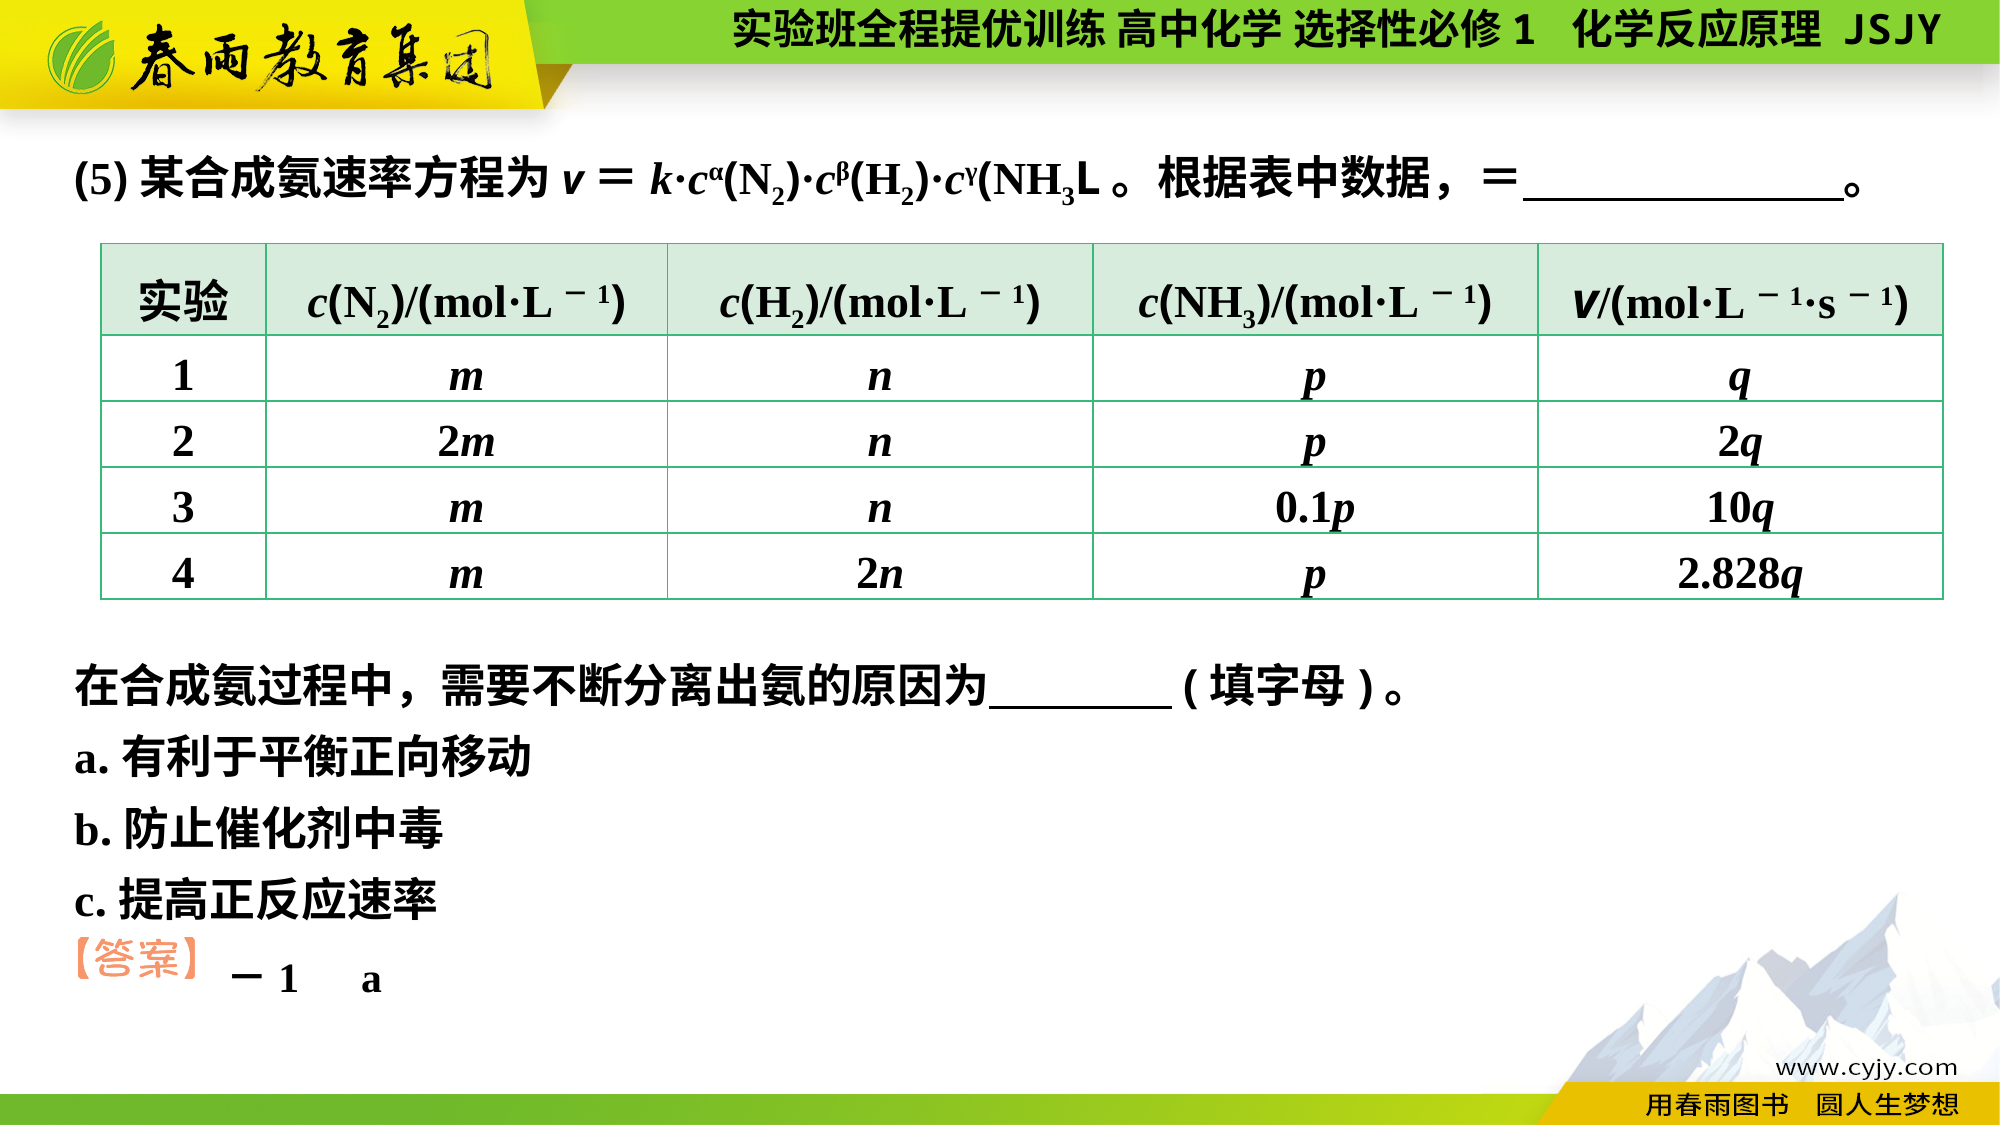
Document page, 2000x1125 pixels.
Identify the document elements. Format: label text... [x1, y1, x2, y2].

table_cell 2.828q [1539, 534, 1942, 598]
picture [0, 0, 2000, 1125]
table_cell m [267, 336, 667, 400]
table_cell 2q [1539, 402, 1942, 466]
table_header c(NH3)/(mol·L－1) [1094, 244, 1537, 334]
table_cell q [1539, 336, 1942, 400]
table_cell m [267, 468, 667, 532]
list (5)某合成氨速率方程为v＝k·cα(N2)·cβ(H2)·cγ(NH3L。根据表中数据，＝ 。 在合成氨过程中，需要不断分离出氨的原因为 (填字母)。 a.有利于平衡正向移动 b.防止催化剂中毒 c.提高正反应速率 －1 a [59, 122, 1944, 998]
table_cell 2n [668, 534, 1092, 598]
table_cell p [1094, 336, 1537, 400]
table_cell 4 [102, 534, 265, 598]
table_cell 10q [1539, 468, 1942, 532]
table_header 实验 [102, 244, 265, 334]
table_cell 0.1p [1094, 468, 1537, 532]
table_cell 2 [102, 402, 265, 466]
table_cell p [1094, 402, 1537, 466]
table_cell n [668, 468, 1092, 532]
table_cell 3 [102, 468, 265, 532]
table_header v/(mol·L－1·s－1) [1539, 244, 1942, 334]
table_header c(N2)/(mol·L－1) [267, 244, 667, 334]
table_cell 1 [102, 336, 265, 400]
table_cell p [1094, 534, 1537, 598]
table_cell n [668, 402, 1092, 466]
table_cell 2m [267, 402, 667, 466]
table_header c(H2)/(mol·L－1) [668, 244, 1092, 334]
table_cell m [267, 534, 667, 598]
table_cell n [668, 336, 1092, 400]
